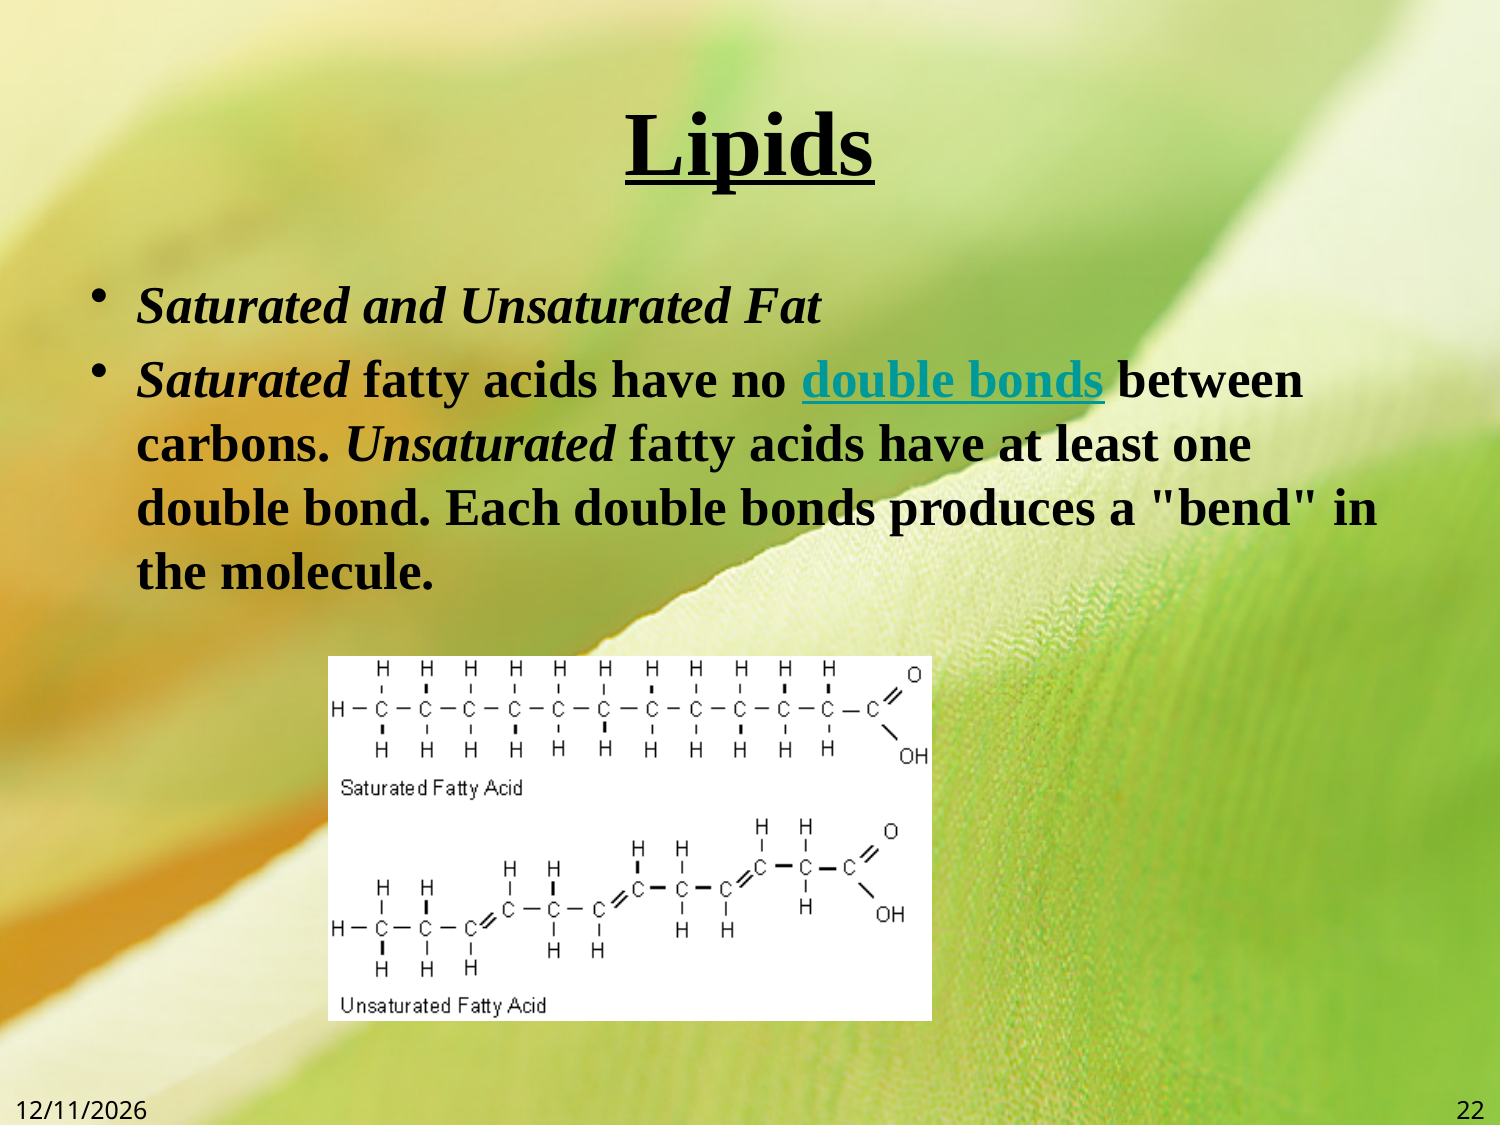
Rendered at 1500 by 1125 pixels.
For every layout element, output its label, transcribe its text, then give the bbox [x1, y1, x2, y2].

slide_number 22 [1324, 1087, 1500, 1125]
list Saturated and Unsaturated Fat Saturated fatty acids have no double bonds between carbons. Unsaturated fatty acids have at least one double bond. Each double bonds produces a "bend" in the molecule. [74, 262, 1426, 610]
picture [0, 0, 1500, 1125]
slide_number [0, 1087, 351, 1125]
title Lipids [74, 44, 1426, 233]
